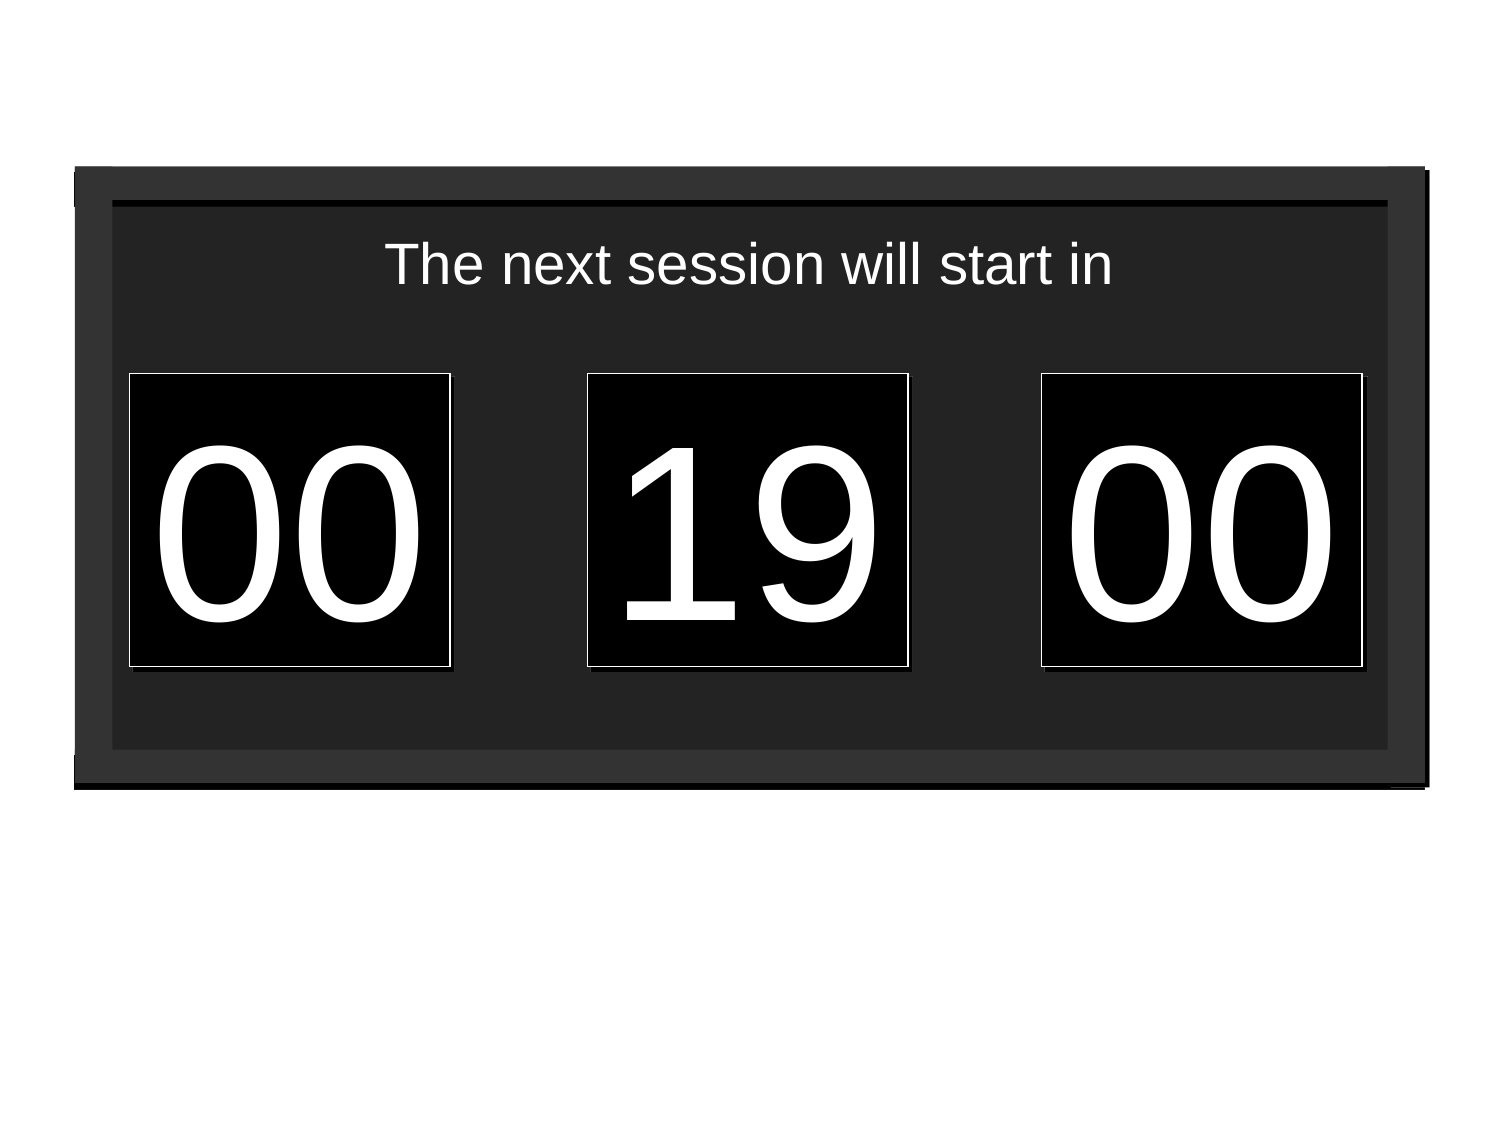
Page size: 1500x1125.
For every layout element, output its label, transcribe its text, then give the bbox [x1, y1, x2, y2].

text_box 00 [129, 373, 450, 667]
text_box 19 [587, 373, 908, 667]
